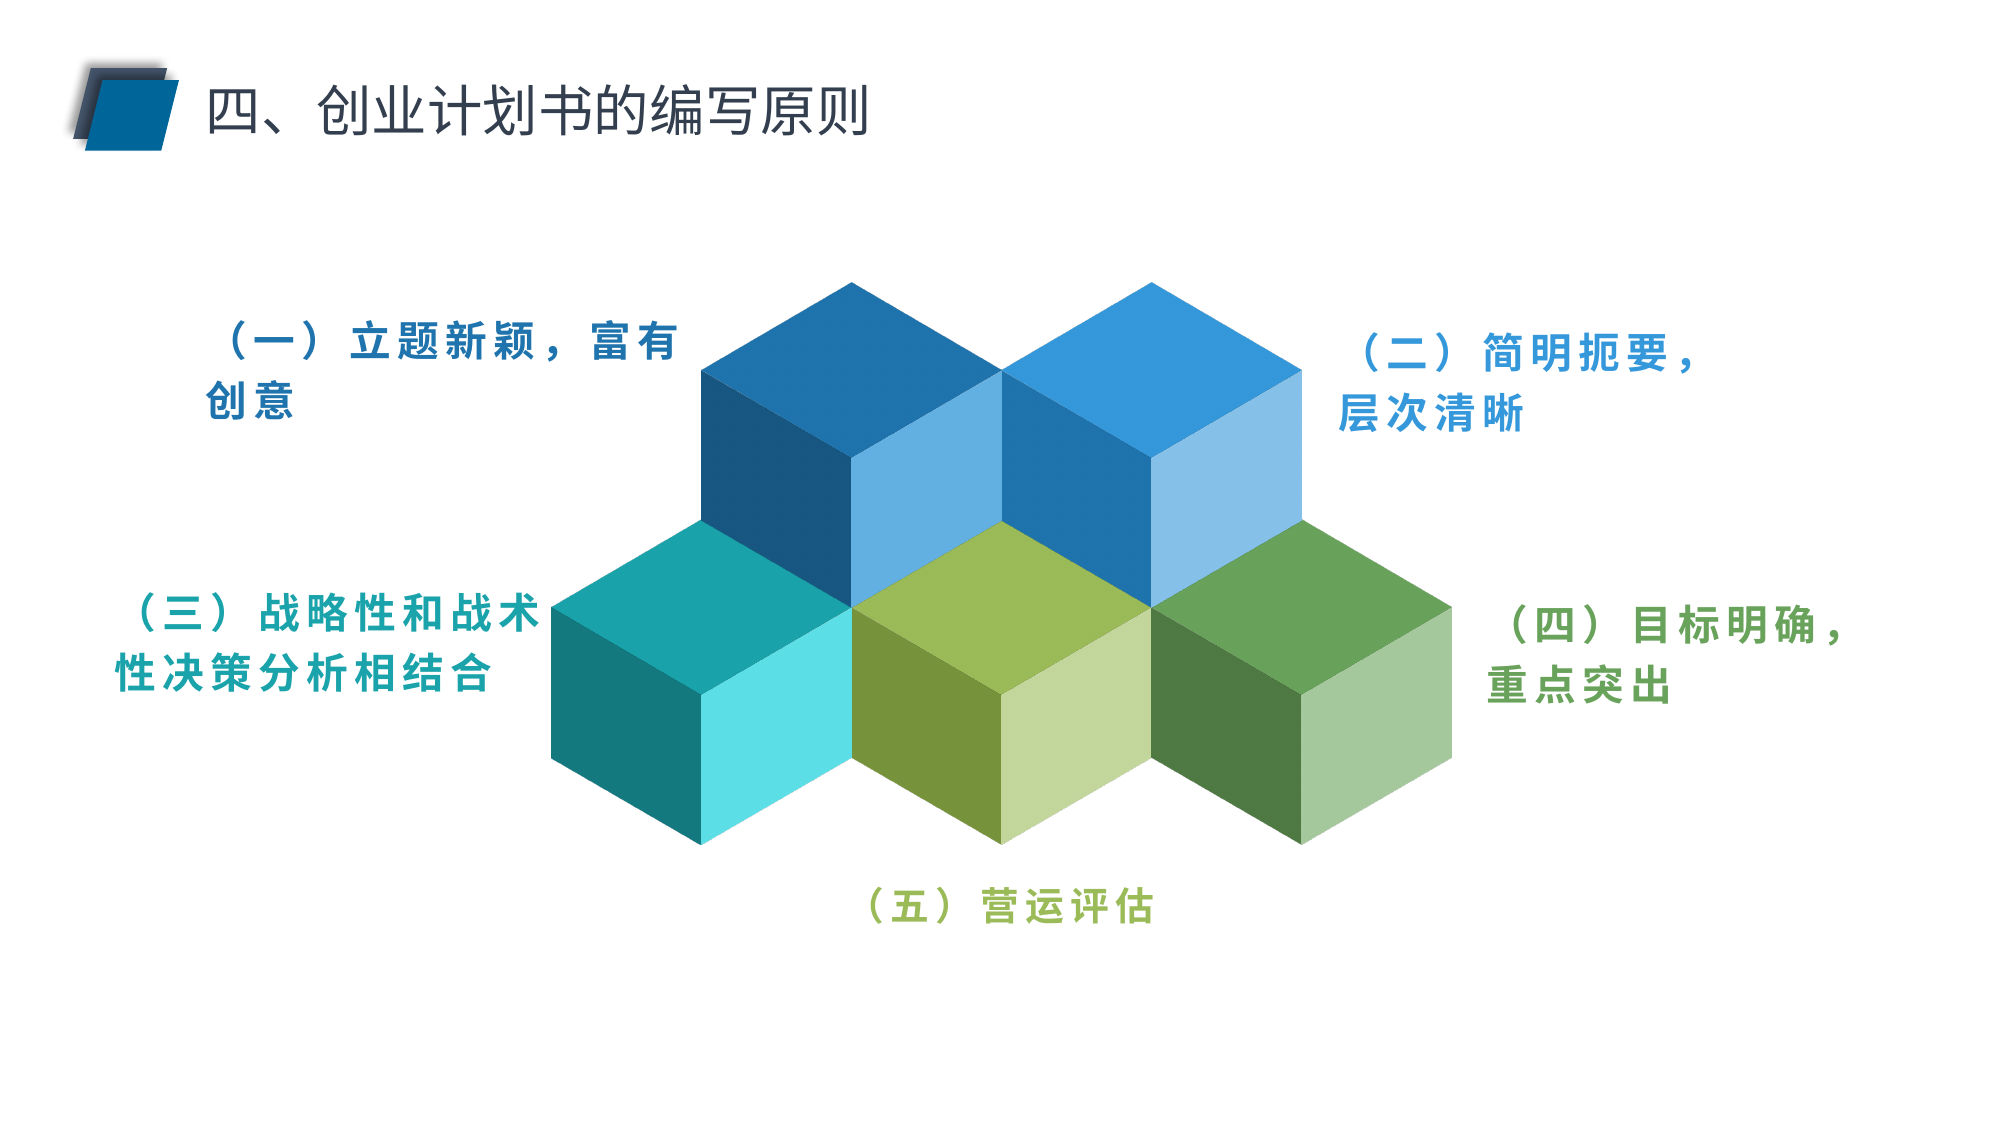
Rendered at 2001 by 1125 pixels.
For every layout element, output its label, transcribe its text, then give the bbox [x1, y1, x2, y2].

text_box （四）目标明确，重点突出 [1471, 581, 1855, 724]
text_box （二）简明扼要，层次清晰 [1323, 309, 1708, 431]
text_box （三）战略性和战术性决策分析相结合 [99, 569, 551, 736]
text_box （一）立题新颖，富有创意 [190, 297, 701, 444]
text_box （五）营运评估 [807, 865, 1192, 936]
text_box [73, 68, 179, 151]
text_box 四、创业计划书的编写原则 [190, 68, 913, 150]
picture [551, 282, 1452, 845]
